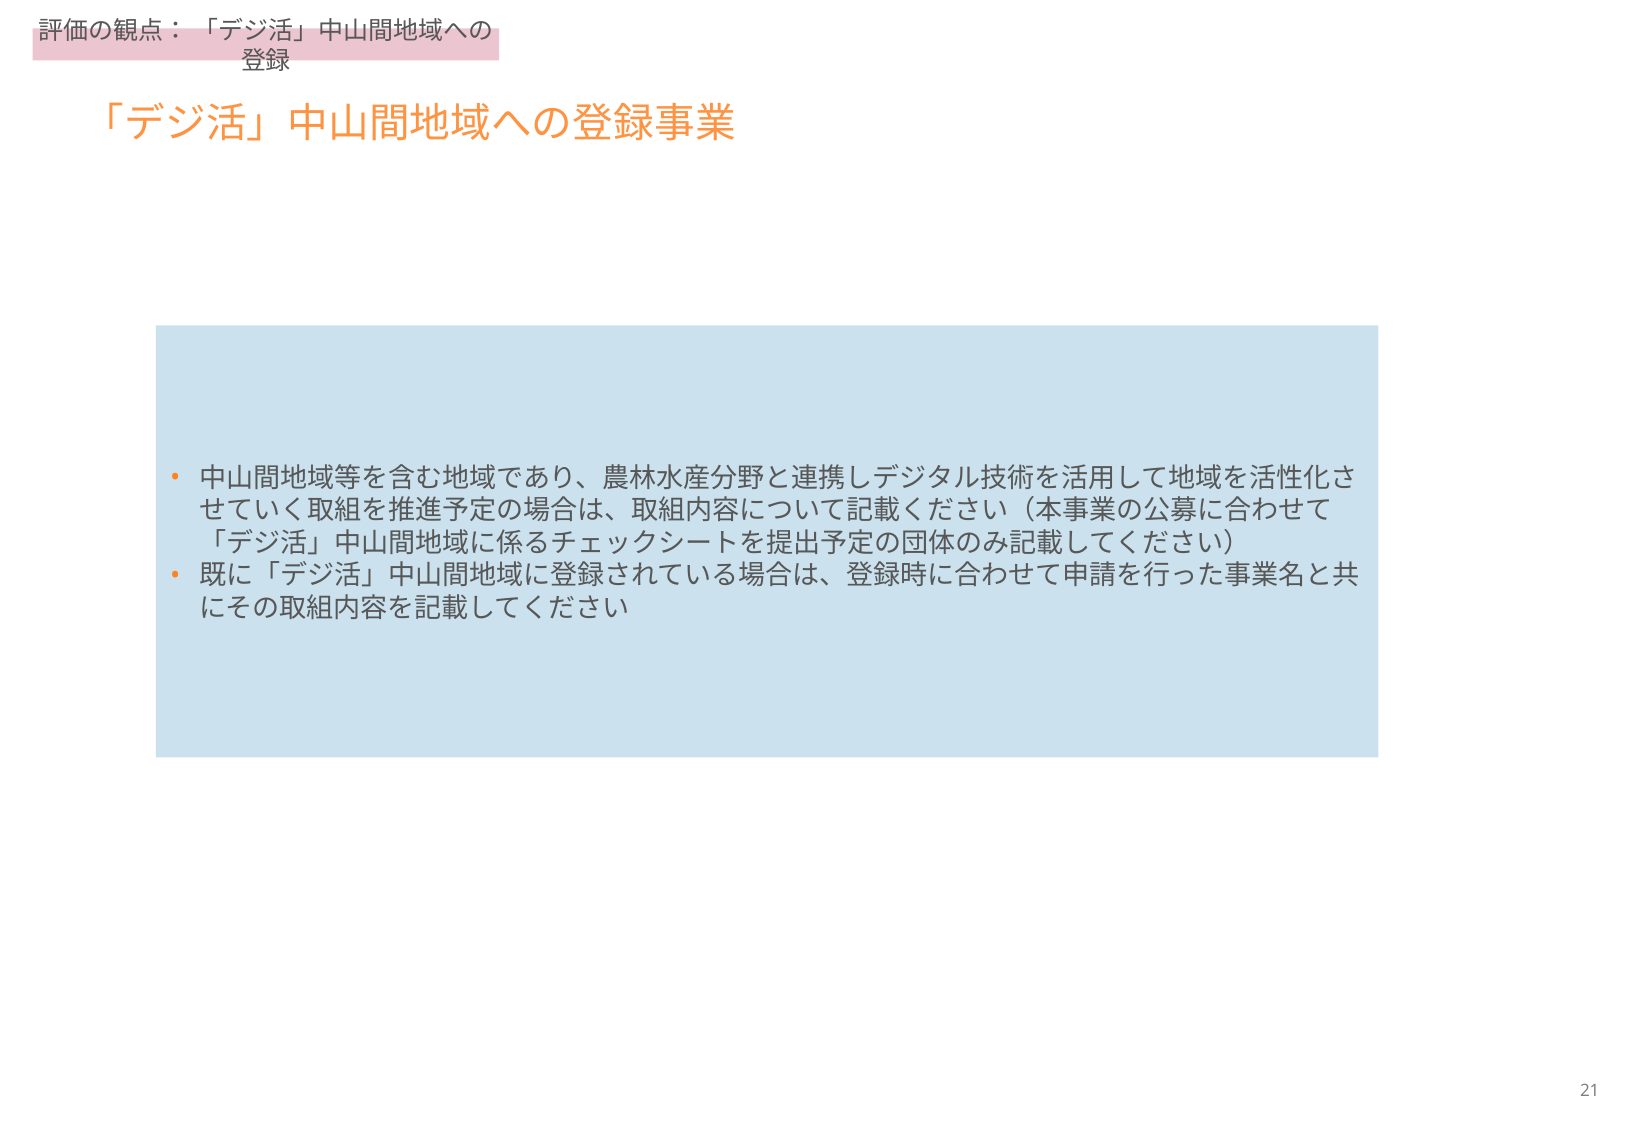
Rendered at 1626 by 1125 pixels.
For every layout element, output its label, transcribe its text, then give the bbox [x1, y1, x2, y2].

text_box 評価の観点： 「デジ活」中山間地域への登録 [32, 27, 500, 61]
text_box 中山間地域等を含む地域であり、農林水産分野と連携しデジタル技術を活用して地域を活性化させていく取組を推進予定の場合は、取組内容について記載ください（本事業の公募に合わせて「デジ活」中山間地域に係るチェックシートを提出予定の団体のみ記載してください） 既に「デジ活」中山間地域に登録されている場合は、登録時に合わせて申請を行った事業名と共にその取組内容を記載してください [155, 324, 1379, 758]
title 「デジ活」中山間地域への登録事業 [83, 102, 1542, 147]
